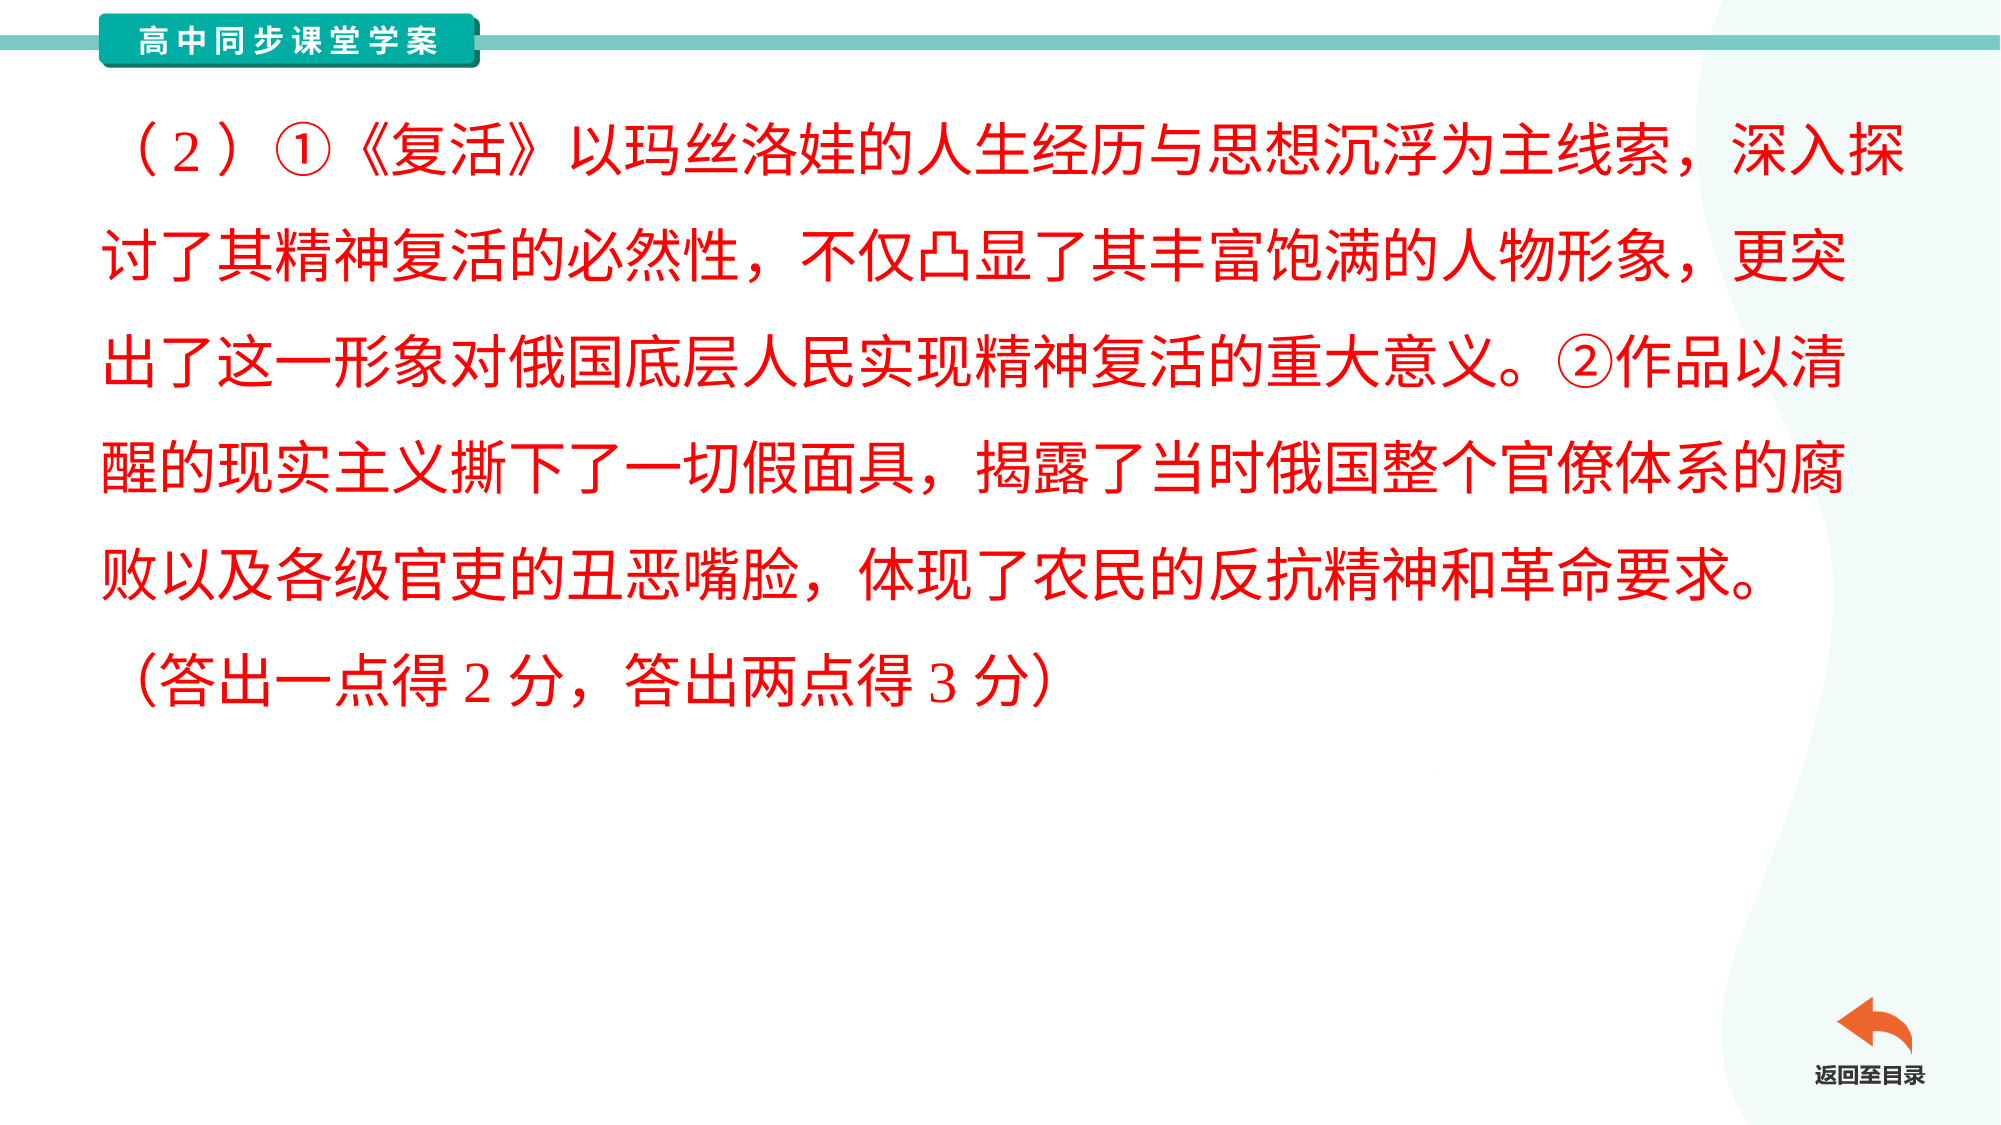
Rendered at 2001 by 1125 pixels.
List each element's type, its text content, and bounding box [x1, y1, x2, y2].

text_box （2）①《复活》以玛丝洛娃的人生经历与思想沉浮为主线索，深入探 讨了其精神复活的必然性，不仅凸显了其丰富饱满的人物形象，更突 出了这一形象对俄国底层人民实现精神复活的重大意义。②作品以清 醒的现实主义撕下了一切假面具，揭露了当时俄国整个官僚体系的腐 败以及各级官吏的丑恶嘴脸，体现了农民的反抗精神和革命要求。 （答出一点得2分，答出两点得3分） [100, 76, 1899, 714]
picture [0, 0, 2000, 1125]
